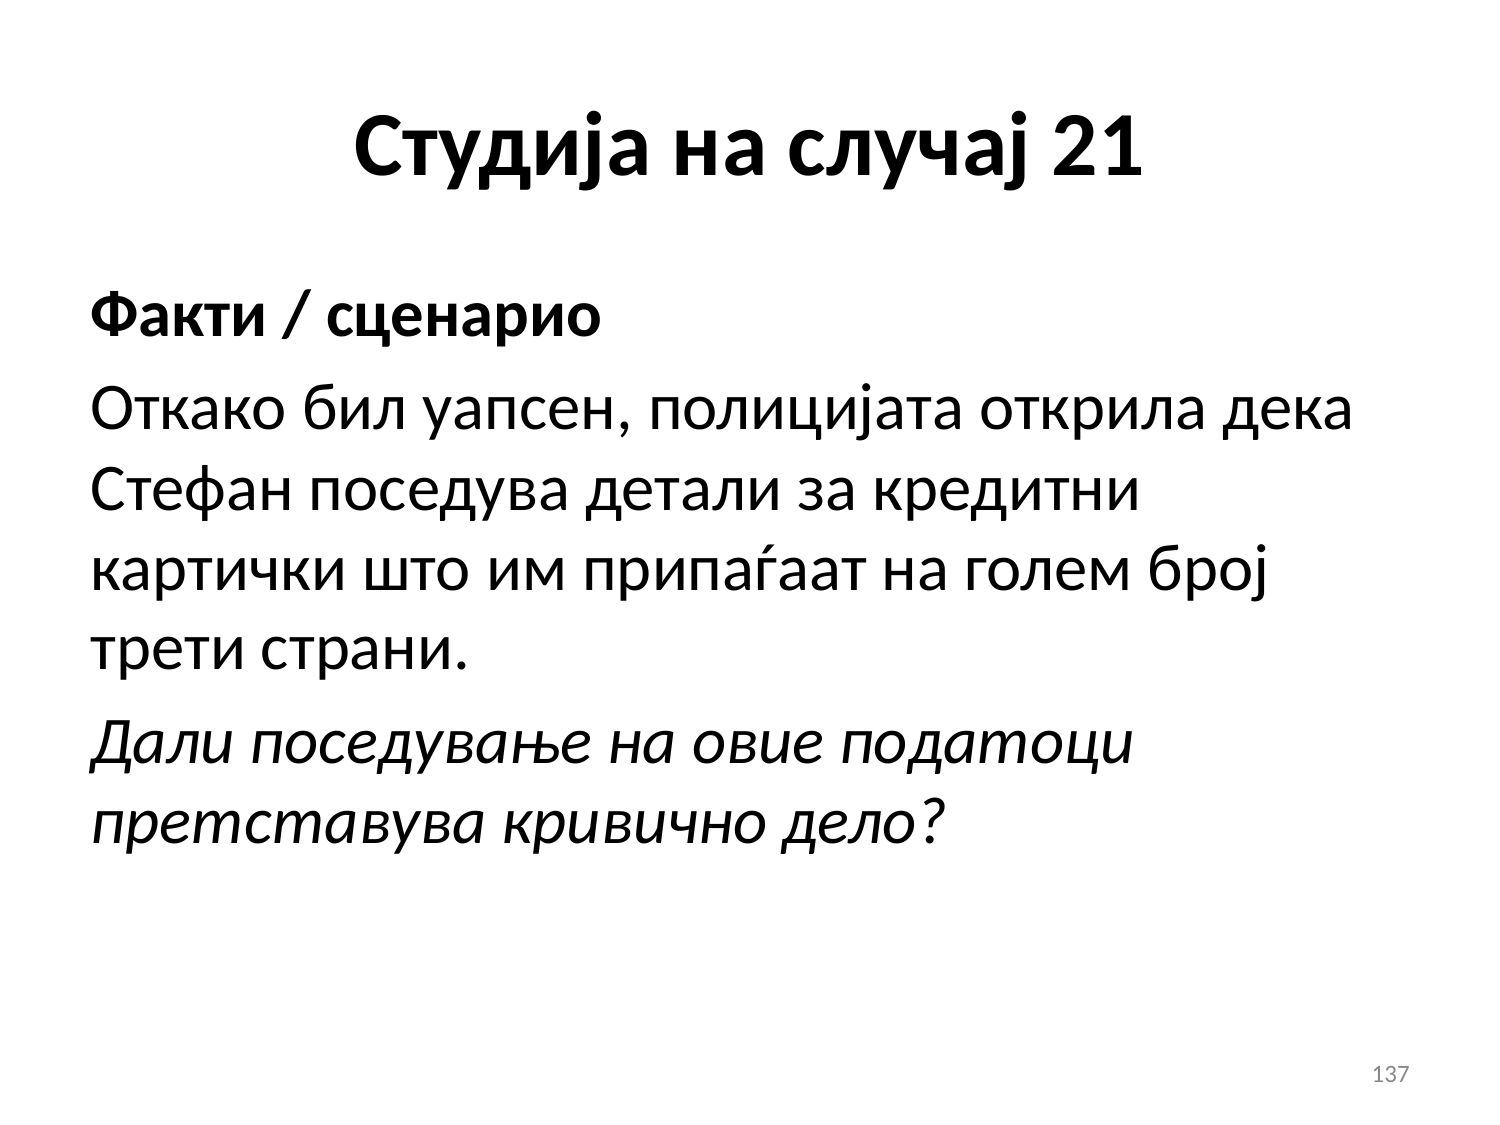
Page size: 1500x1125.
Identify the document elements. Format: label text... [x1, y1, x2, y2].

list Факти / сценарио Откако бил уапсен, полицијата открила дека Стефан поседува детали за кредитни картички што им припаѓаат на голем број трети страни. Дали поседување на овие податоци претставува кривично дело? [75, 262, 1425, 1005]
title Студија на случај 21 [75, 45, 1425, 233]
slide_number 137 [1074, 1042, 1425, 1103]
